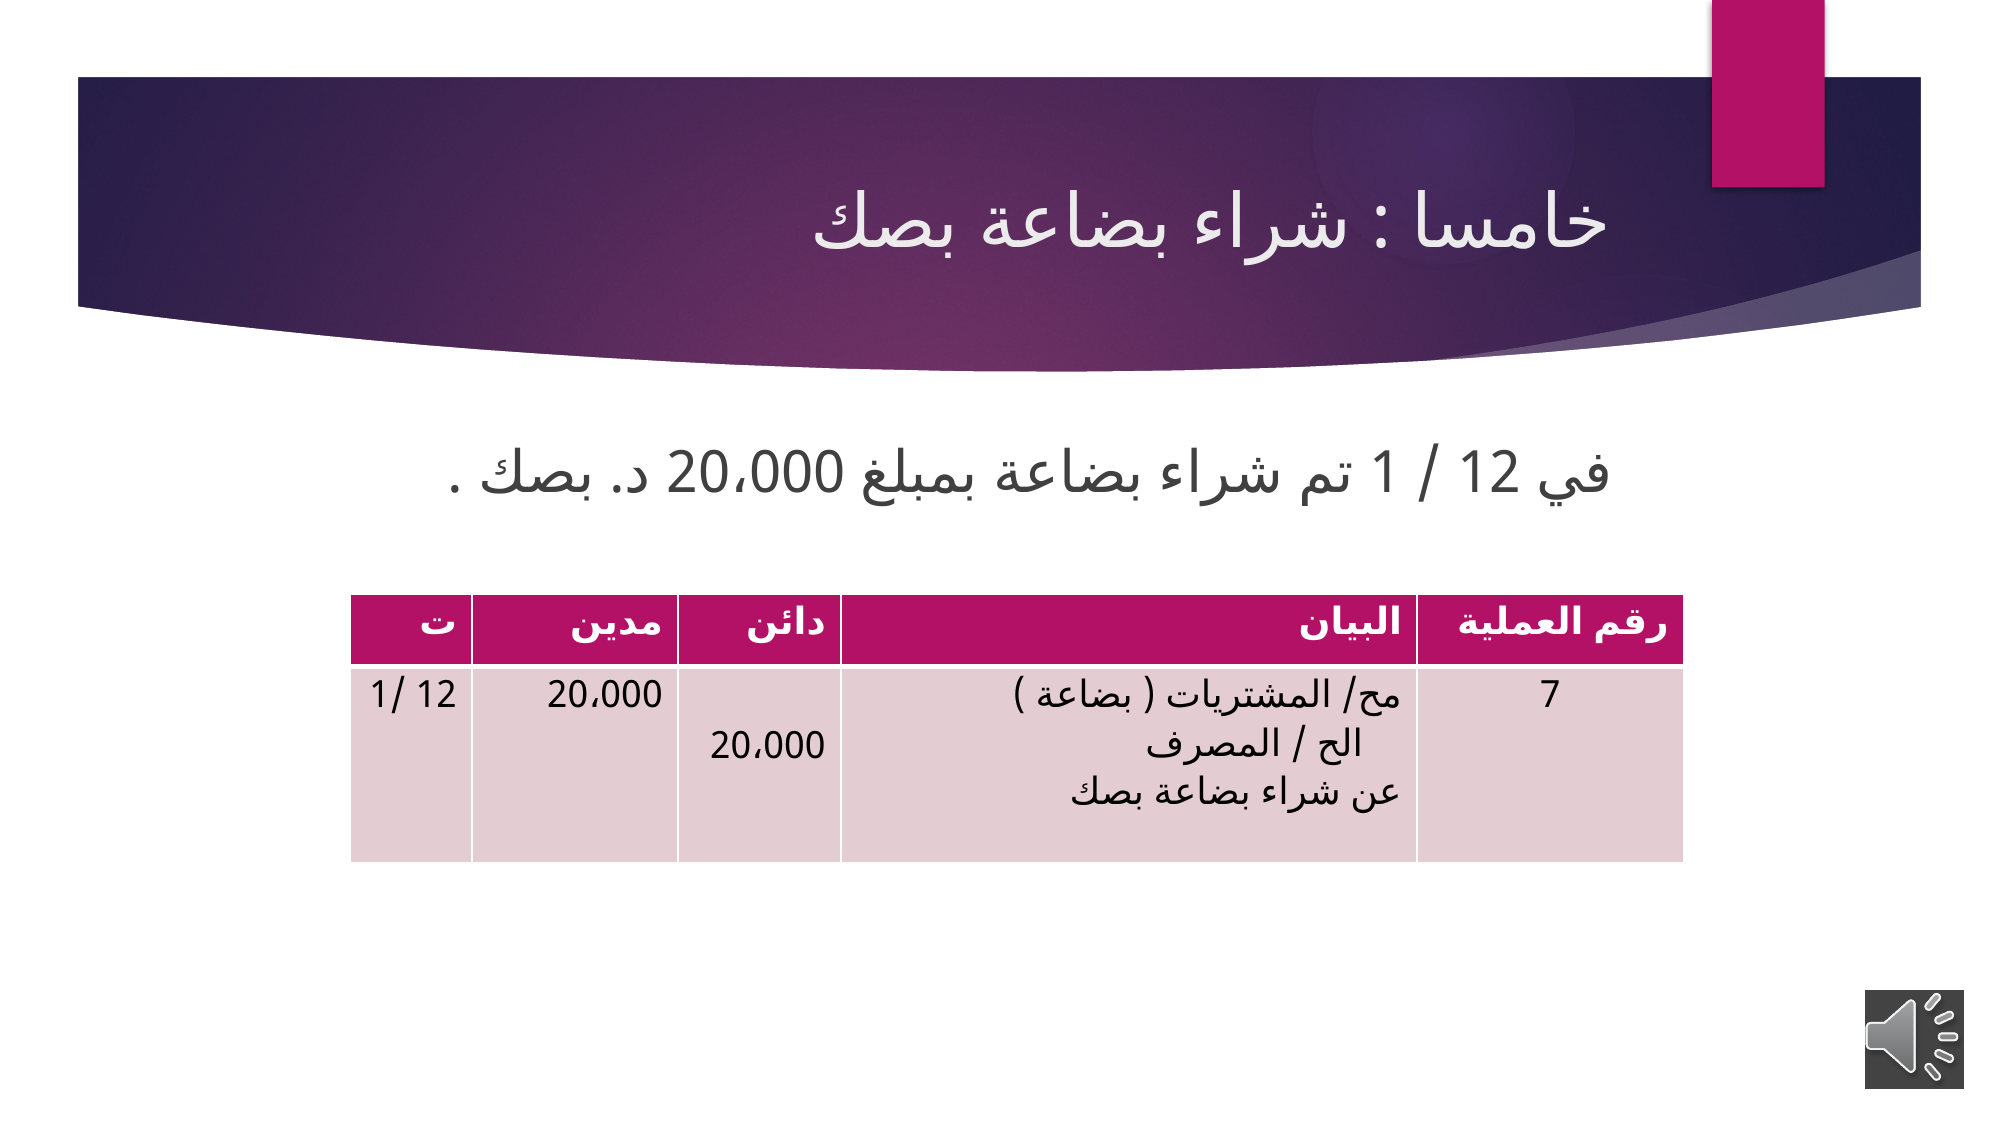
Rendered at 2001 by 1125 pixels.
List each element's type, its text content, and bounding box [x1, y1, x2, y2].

table_header رقم العملية [1418, 595, 1683, 664]
list في 12 / 1 تم شراء بضاعة بمبلغ 20،000 د. بصك . [189, 427, 1638, 988]
table_cell 20،000 [473, 669, 677, 862]
table_header مدين [473, 595, 677, 664]
table_header دائن [679, 595, 840, 664]
title خامسا : شراء بضاعة بصك [189, 159, 1627, 276]
table_cell مح/ المشتريات ( بضاعة ) الح / المصرف عن شراء بضاعة بصك [842, 669, 1416, 862]
table_cell 20،000 [679, 669, 840, 862]
table_cell 12 /1 [351, 669, 471, 862]
table_cell 7 [1418, 669, 1683, 862]
picture [1864, 989, 1965, 1090]
table_header ت [351, 595, 471, 664]
table_header البيان [842, 595, 1416, 664]
